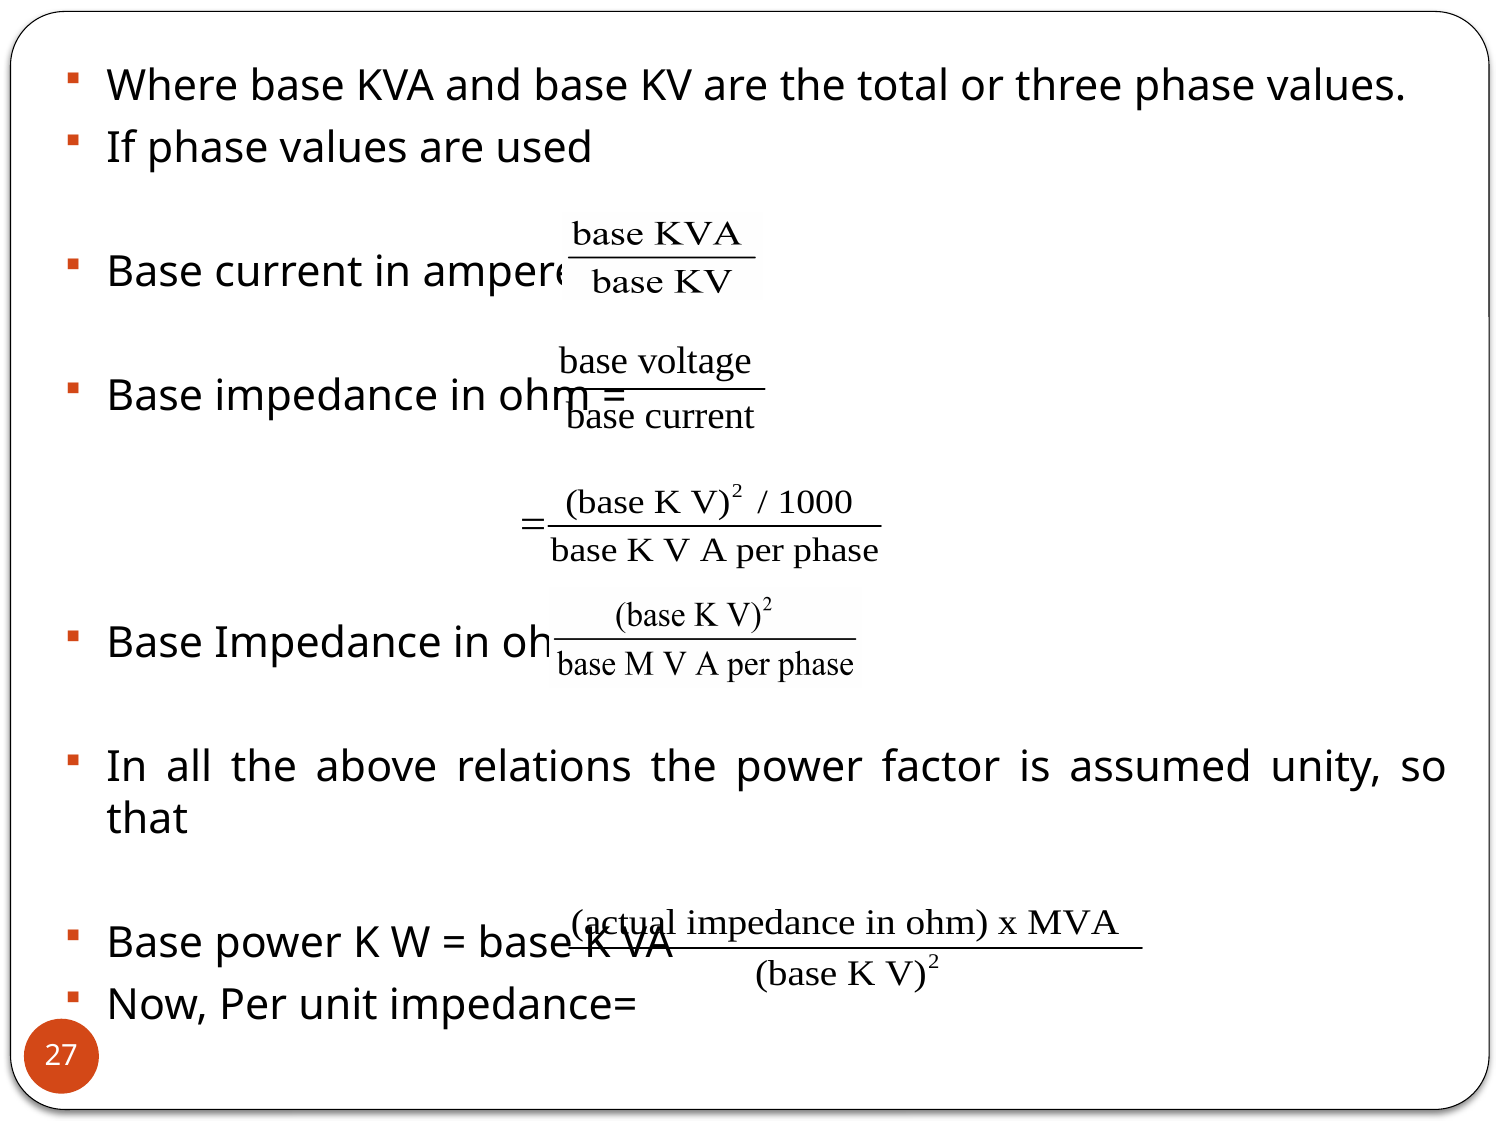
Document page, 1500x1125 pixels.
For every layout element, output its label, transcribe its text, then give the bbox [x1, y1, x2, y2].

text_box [512, 474, 888, 575]
list Where base KVA and base KV are the total or three phase values. If phase values are used Base current in amperes = Base impedance in ohm = Base Impedance in ohm = In all the above relations the power factor is assumed unity, so that Base power K W = base K VA Now, Per unit impedance= [50, 50, 1463, 1050]
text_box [549, 337, 773, 437]
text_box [562, 899, 1151, 1000]
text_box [562, 212, 763, 301]
slide_number 27 [23, 1020, 99, 1094]
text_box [549, 587, 862, 688]
